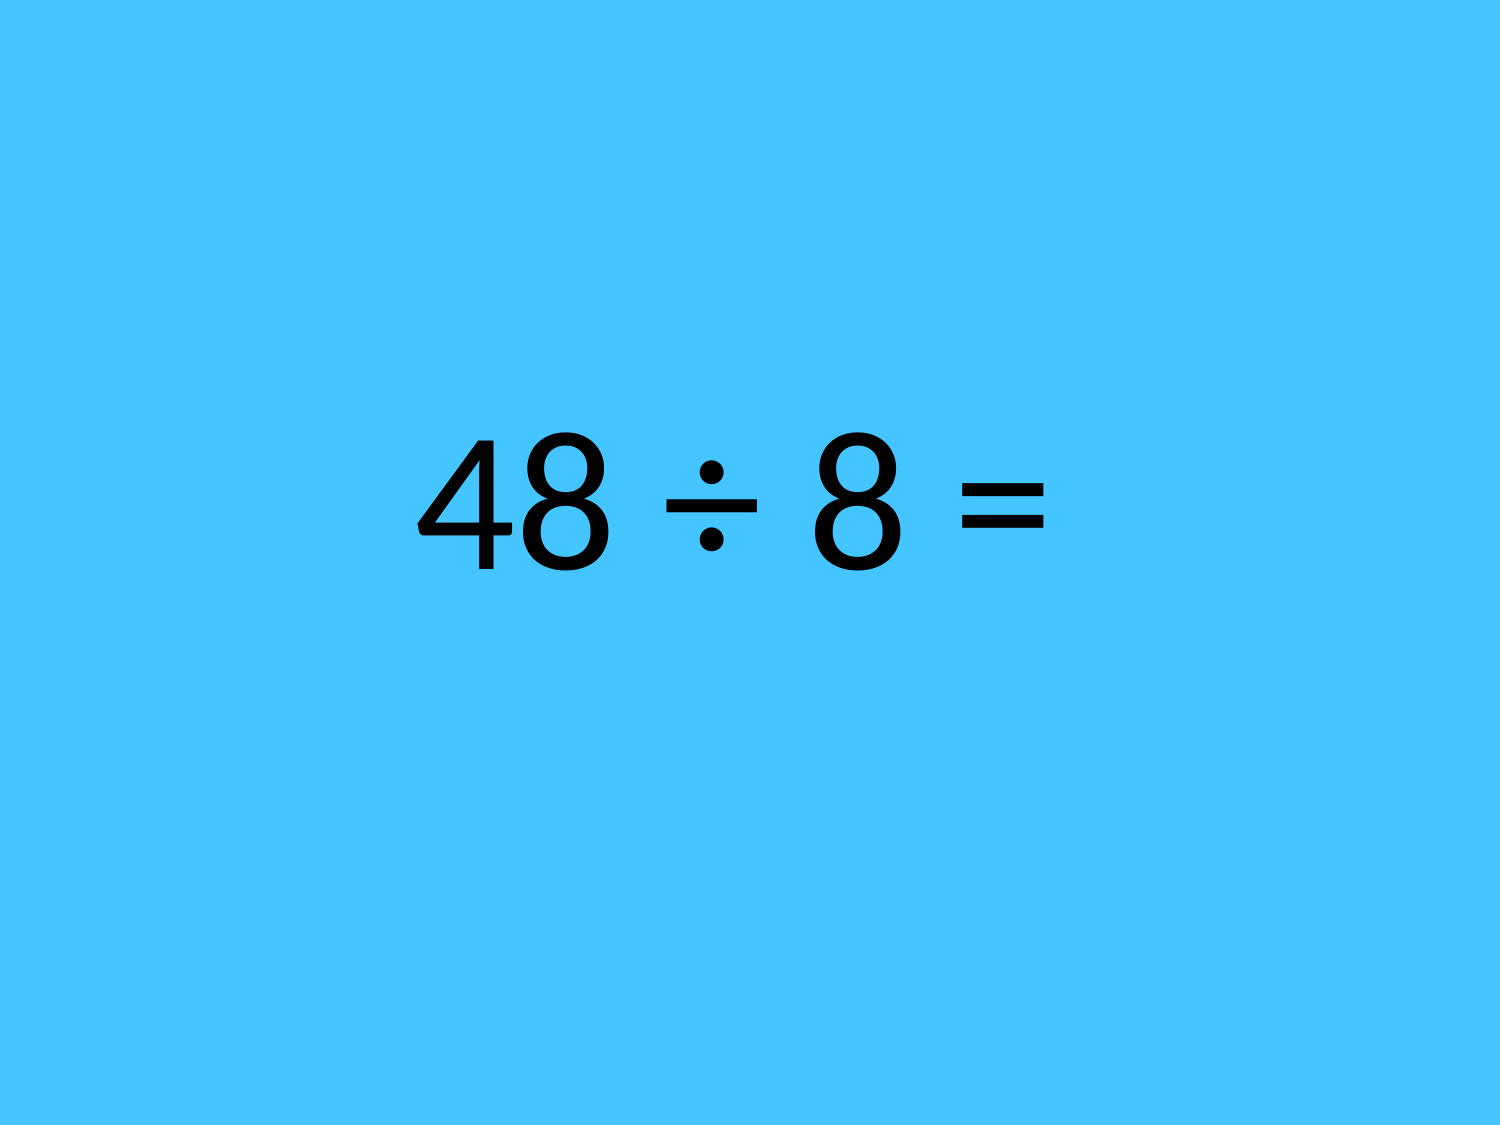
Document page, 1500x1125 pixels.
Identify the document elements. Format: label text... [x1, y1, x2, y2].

text_box 48 ÷ 8 = [399, 362, 1138, 618]
